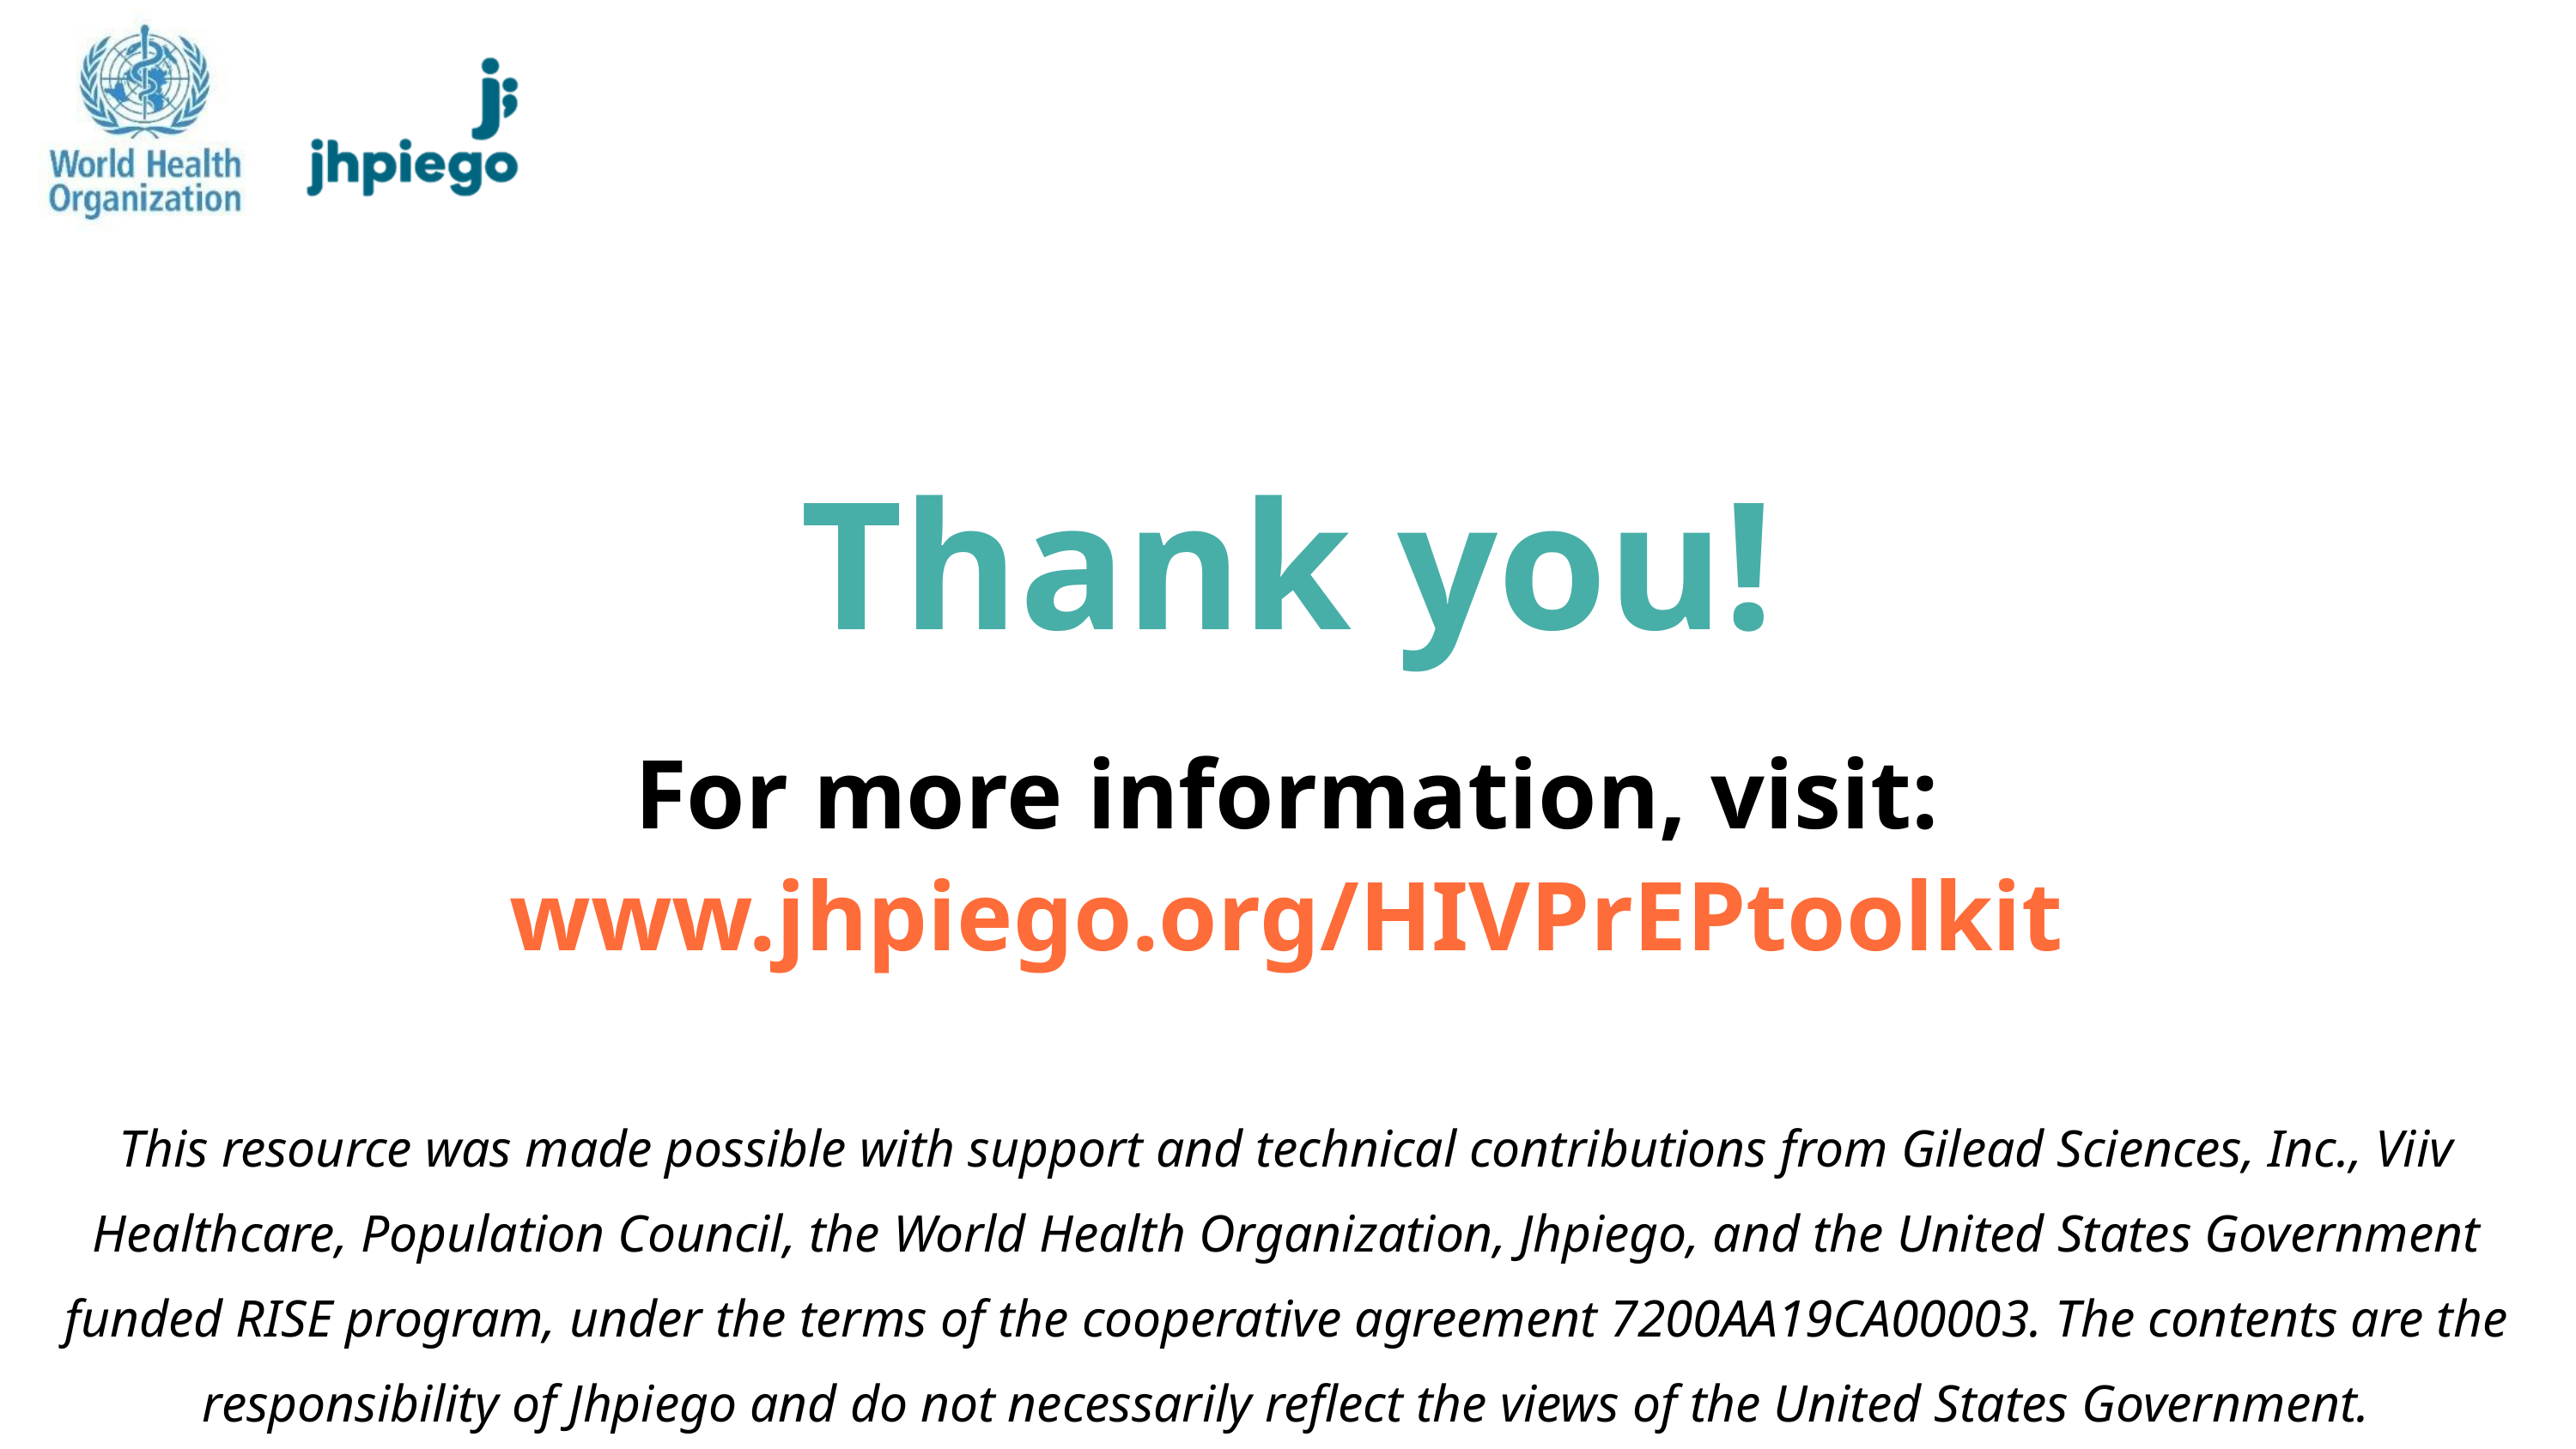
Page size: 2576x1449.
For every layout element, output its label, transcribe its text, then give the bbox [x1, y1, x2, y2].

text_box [0, 0, 598, 258]
text_box For more information, visit: www.jhpiego.org/HIVPrEPtoolkit [272, 725, 2302, 971]
text_box Thank you! [75, 436, 2501, 665]
text_box This resource was made possible with support and technical contributions from Gilead Sciences, Inc., Viiv Healthcare, Population Council, the World Health Organization, Jhpiego, and the United States Government funded RISE program, under the terms of the cooperative agreement 7200AA19CA00003. The contents are the responsibility of Jhpiego and do not necessarily reflect the views of the United States Government. [52, 1093, 2523, 1432]
